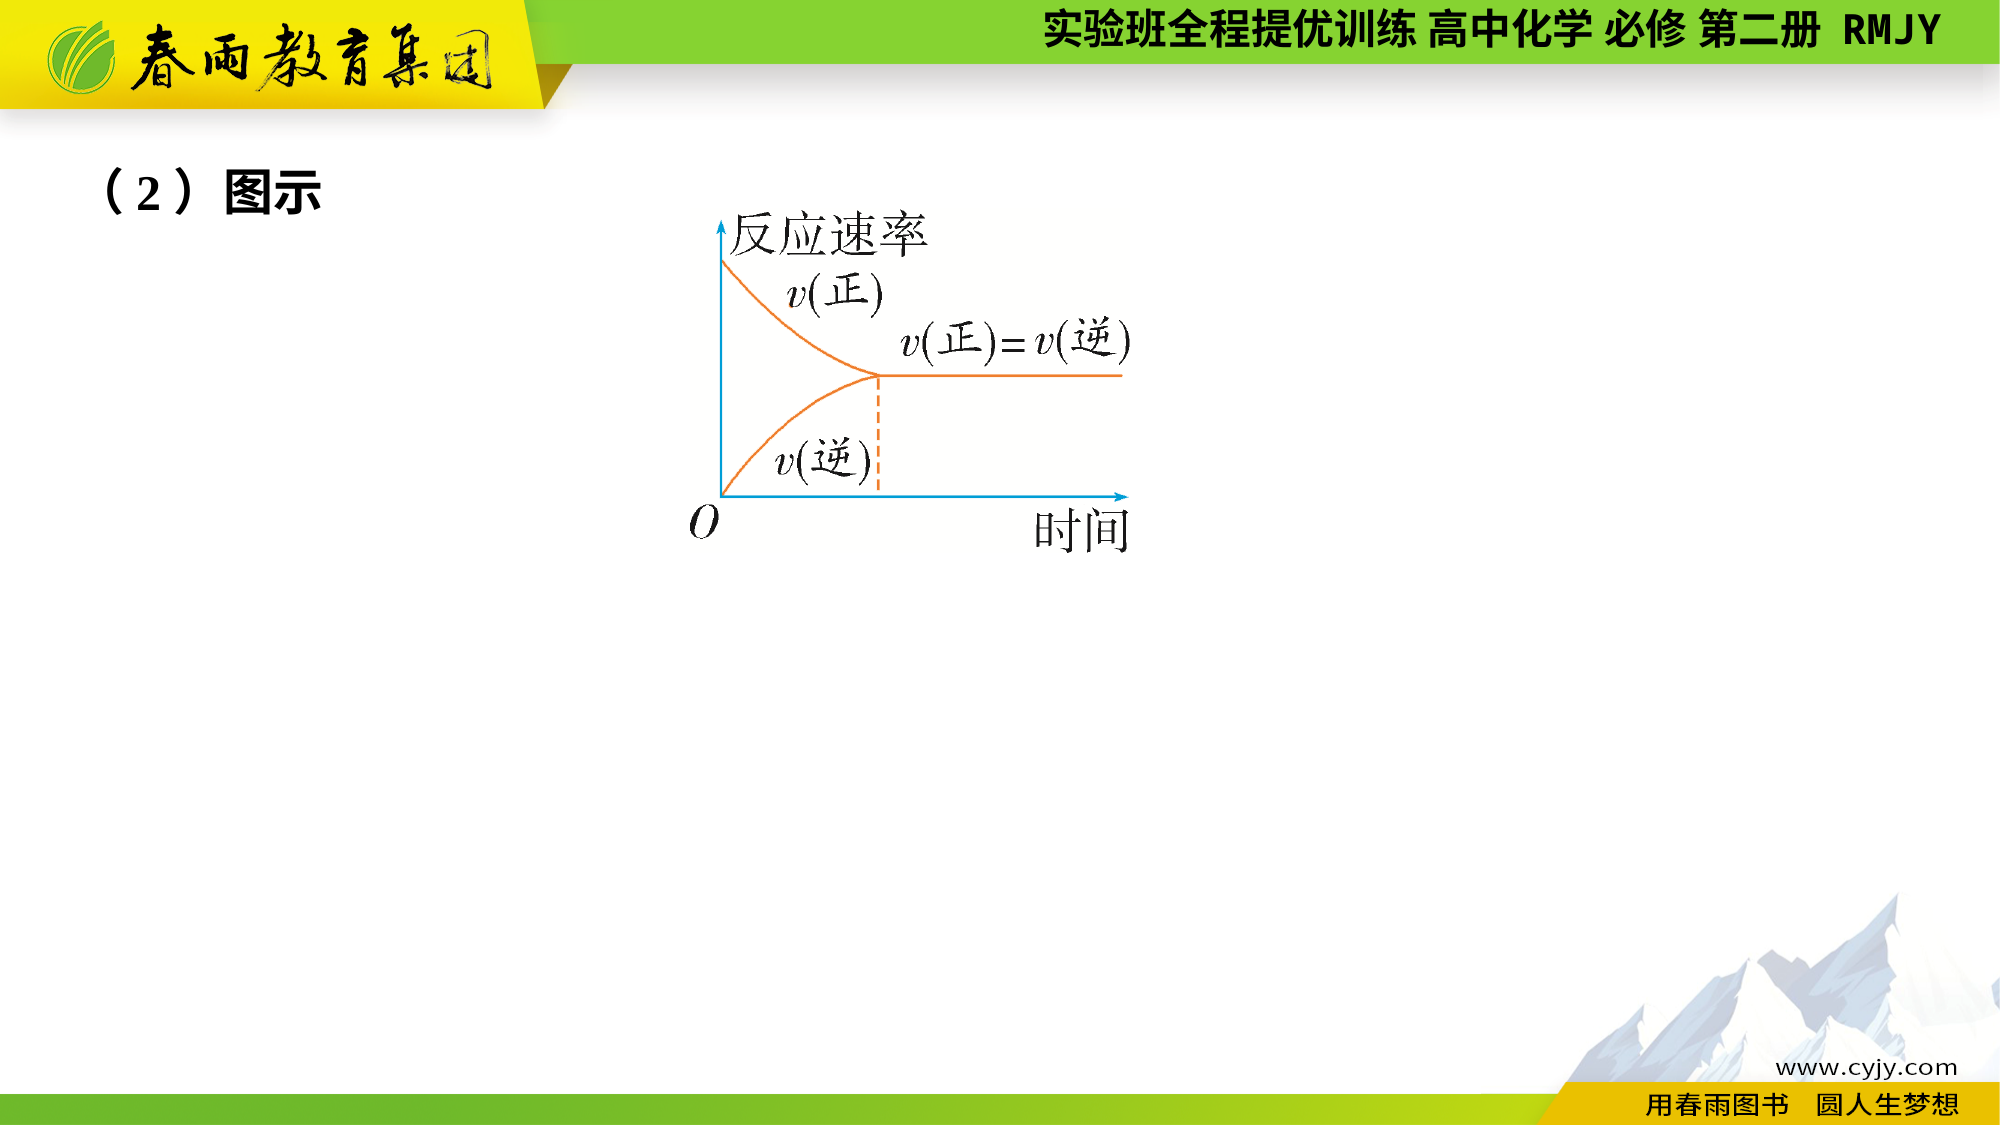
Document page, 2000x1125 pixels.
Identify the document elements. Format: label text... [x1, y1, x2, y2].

picture [0, 0, 2000, 1125]
list （2）图示 [59, 122, 1944, 217]
